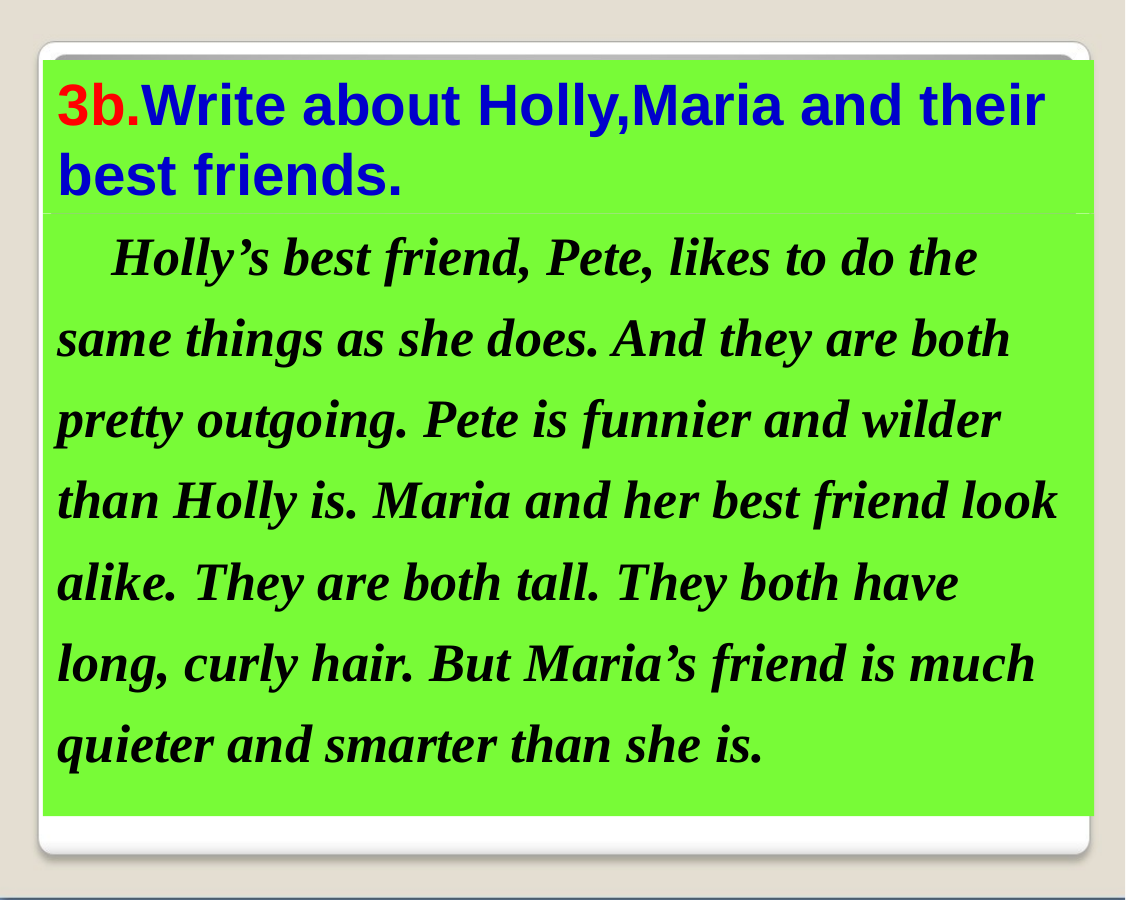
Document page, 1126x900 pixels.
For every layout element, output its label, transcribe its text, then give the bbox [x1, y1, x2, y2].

picture [0, 0, 1126, 900]
text_box Holly’s best friend, Pete, likes to do the same things as she does. And they are both pretty outgoing. Pete is funnier and wilder than Holly is. Maria and her best friend look alike. They are both tall. They both have long, curly hair. But Maria’s friend is much quieter and smarter than she is. [42, 213, 1095, 817]
text_box 3b.Write about Holly,Maria and their best friends. [42, 60, 1094, 214]
